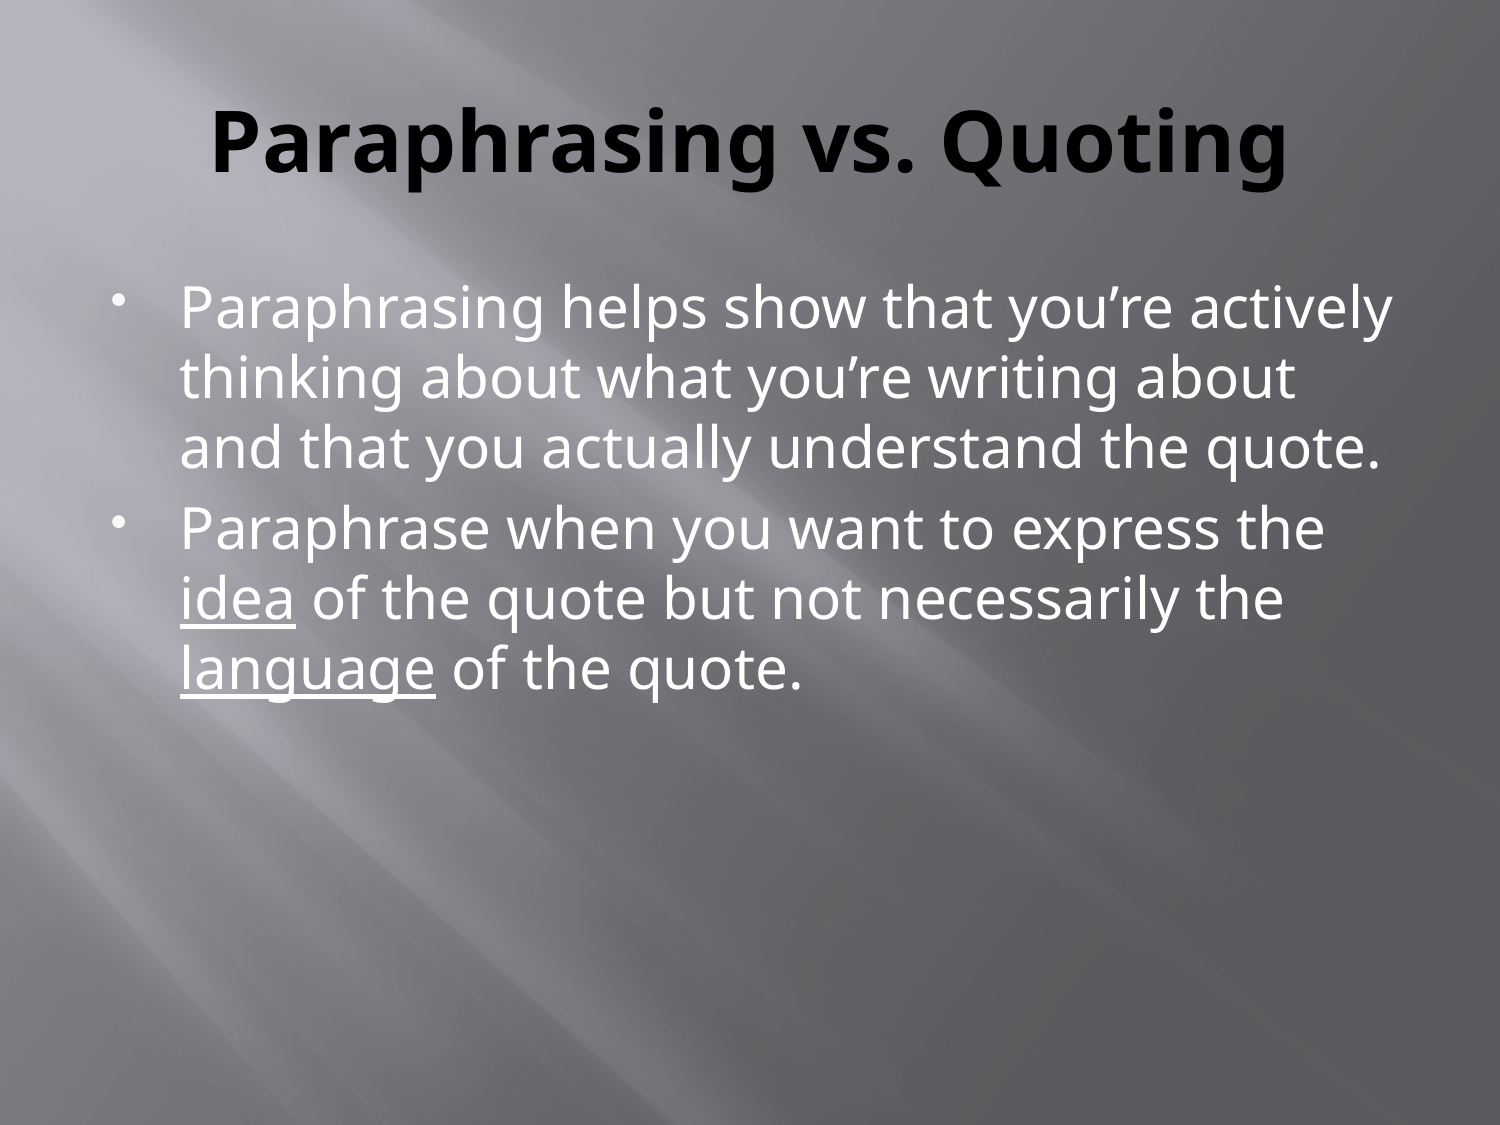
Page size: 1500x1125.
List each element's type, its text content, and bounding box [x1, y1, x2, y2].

title Paraphrasing vs. Quoting [75, 45, 1425, 233]
list Paraphrasing helps show that you’re actively thinking about what you’re writing about and that you actually understand the quote. Paraphrase when you want to express the idea of the quote but not necessarily the language of the quote. [75, 262, 1425, 1035]
